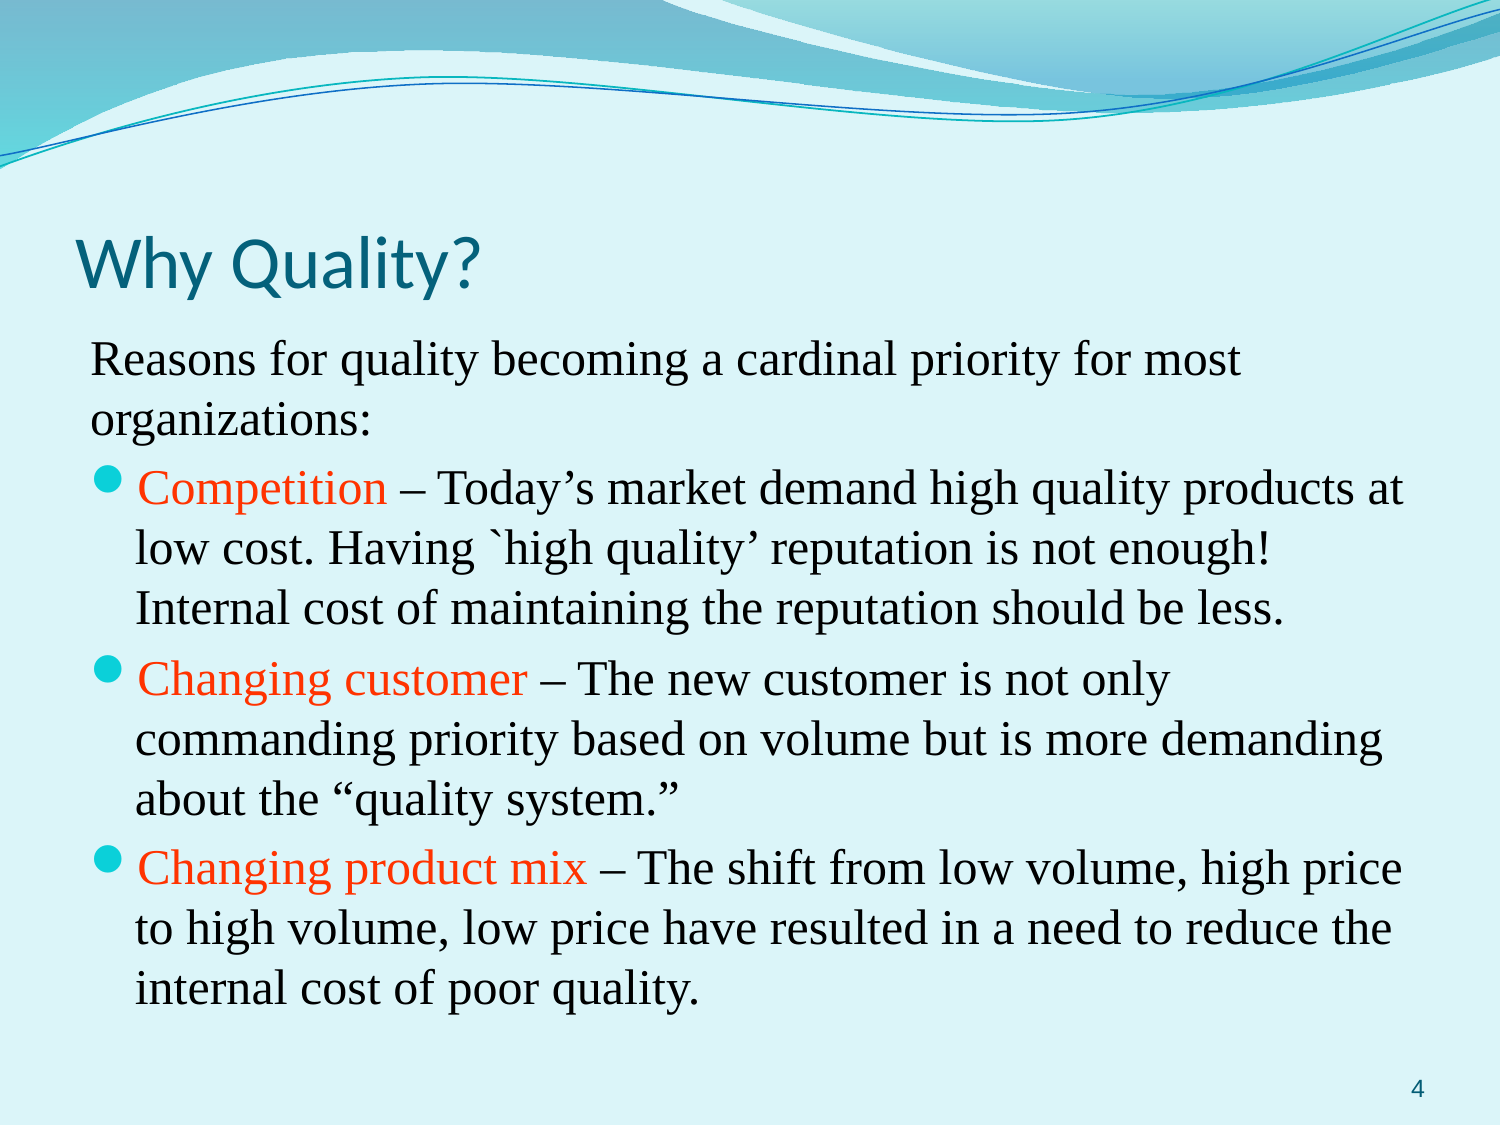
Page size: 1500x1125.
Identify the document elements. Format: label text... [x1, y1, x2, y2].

list Reasons for quality becoming a cardinal priority for most organizations: Competition – Today’s market demand high quality products at low cost. Having `high quality’ reputation is not enough! Internal cost of maintaining the reputation should be less. Changing customer – The new customer is not only commanding priority based on volume but is more demanding about the “quality system.” Changing product mix – The shift from low volume, high price to high volume, low price have resulted in a need to reduce the internal cost of poor quality. [74, 317, 1426, 1038]
slide_number 4 [1299, 1042, 1425, 1103]
title Why Quality? [74, 115, 1426, 304]
